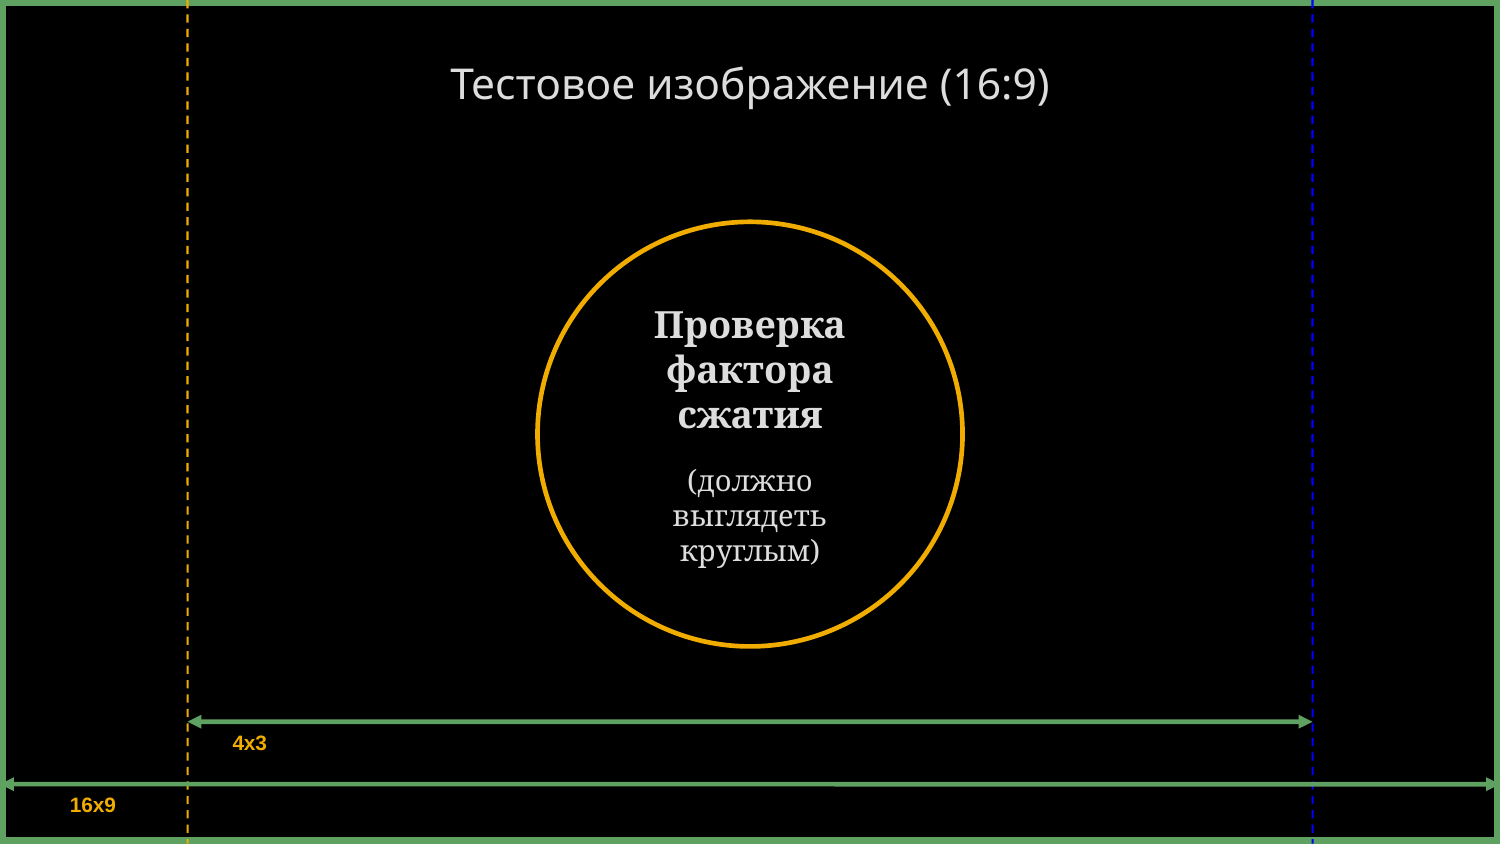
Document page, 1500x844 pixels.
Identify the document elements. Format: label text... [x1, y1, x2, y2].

text_box [0, 777, 62, 791]
text_box 4x3 [224, 721, 313, 762]
text_box [313, 715, 1313, 728]
text_box [0, 0, 1500, 784]
text_box [187, 715, 224, 728]
text_box Проверка фактора сжатия (должно выглядеть круглым) [537, 221, 963, 647]
text_box [0, 785, 1500, 844]
text_box [150, 777, 1500, 791]
text_box Тестовое изображение (16:9) [112, 46, 1388, 185]
text_box 16x9 [62, 784, 150, 825]
